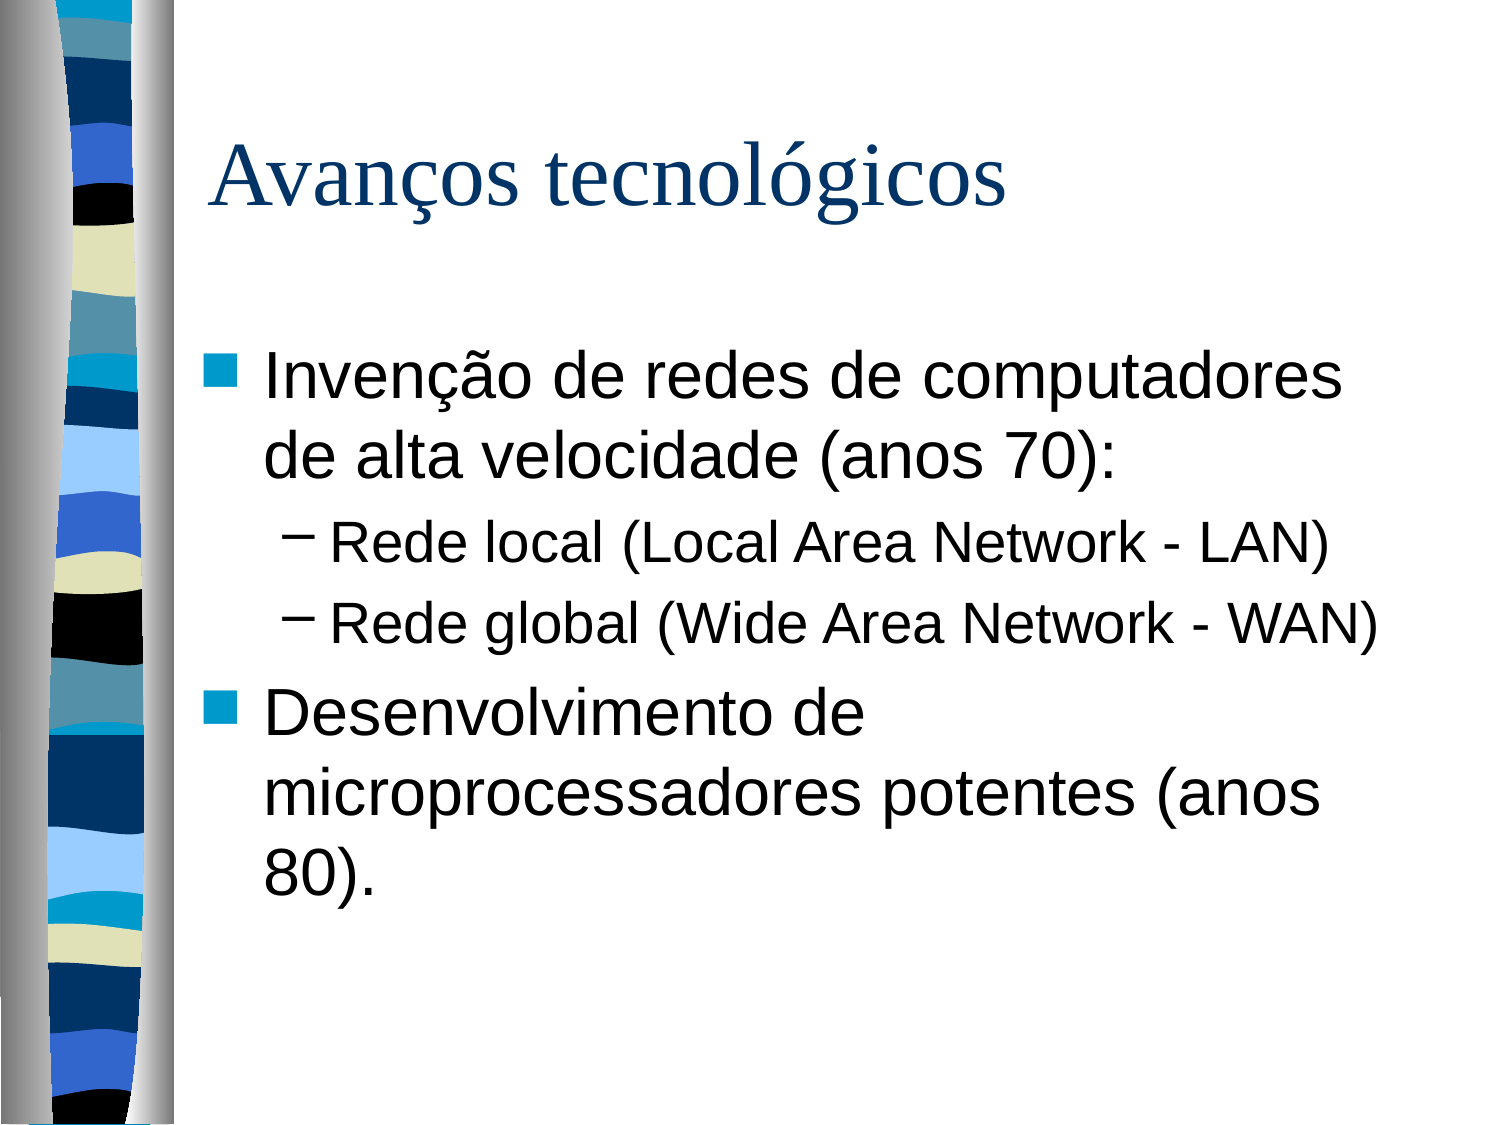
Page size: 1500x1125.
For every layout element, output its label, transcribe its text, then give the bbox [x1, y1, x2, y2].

list Invenção de redes de computadores de alta velocidade (anos 70): Rede local (Local Area Network - LAN) Rede global (Wide Area Network - WAN) Desenvolvimento de microprocessadores potentes (anos 80). [192, 324, 1468, 1000]
title Avanços tecnológicos [192, 75, 1468, 263]
